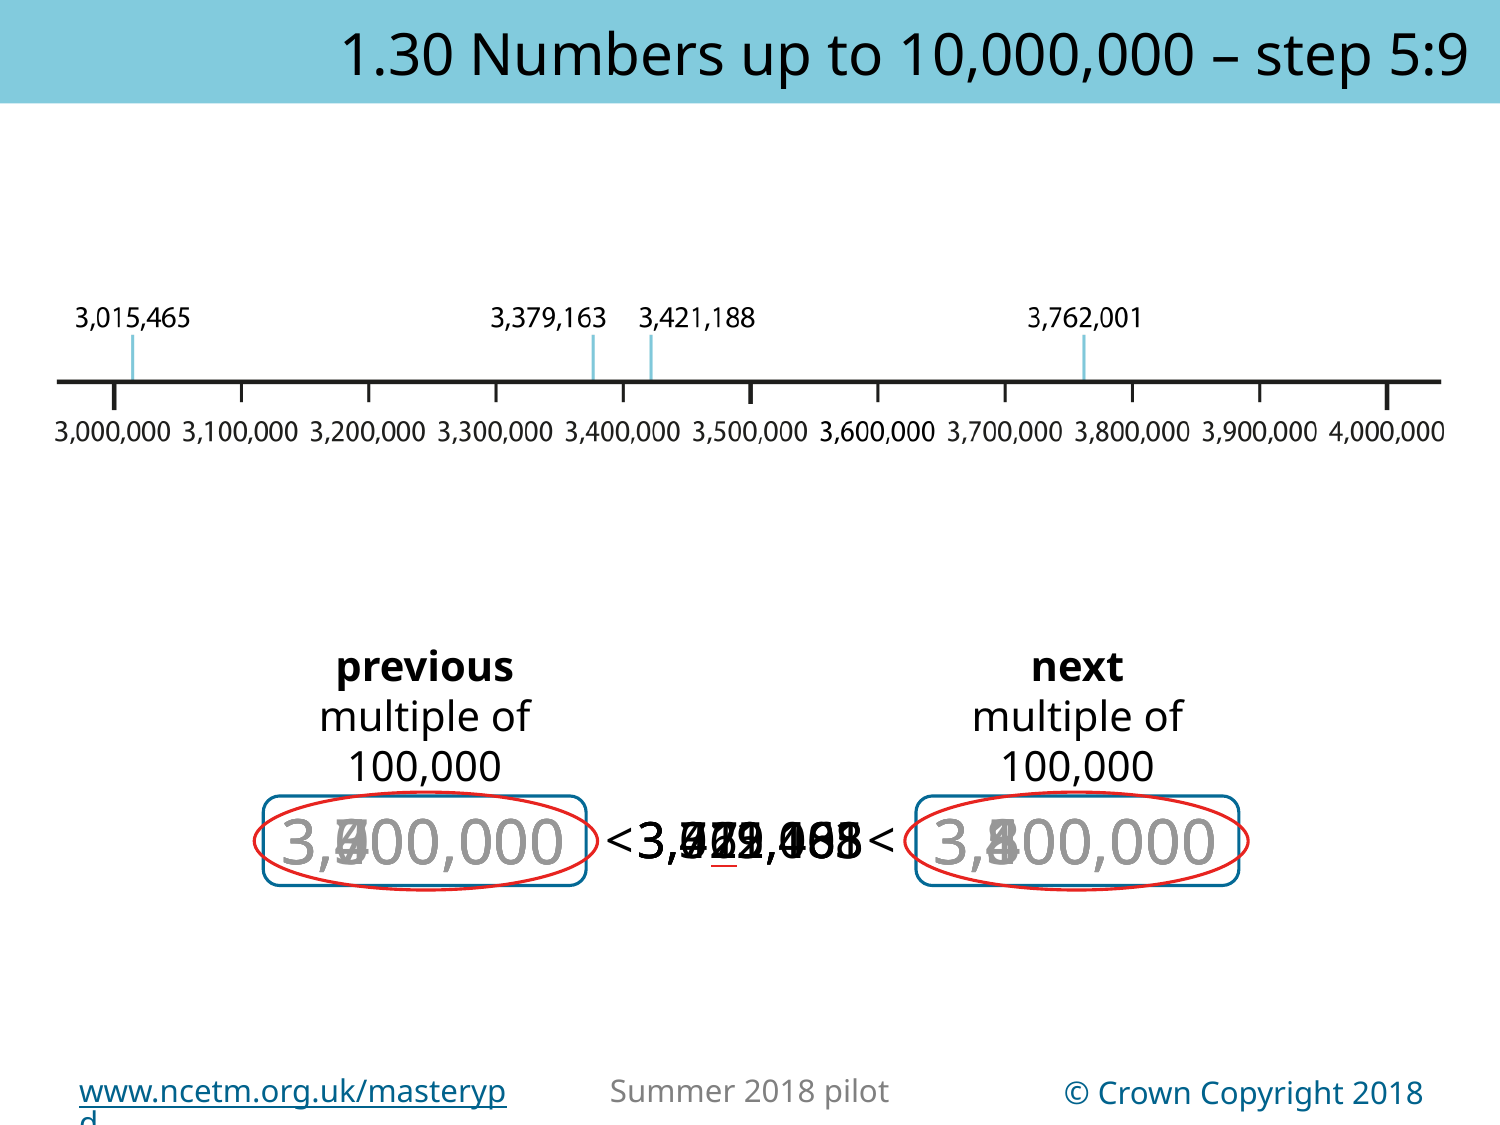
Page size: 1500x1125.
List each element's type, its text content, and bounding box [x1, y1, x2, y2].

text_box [262, 631, 1240, 886]
picture [55, 307, 1445, 444]
list 1.30 Numbers up to 10,000,000 – step 5:9 [0, 0, 1500, 104]
text_box [1244, 830, 1249, 852]
